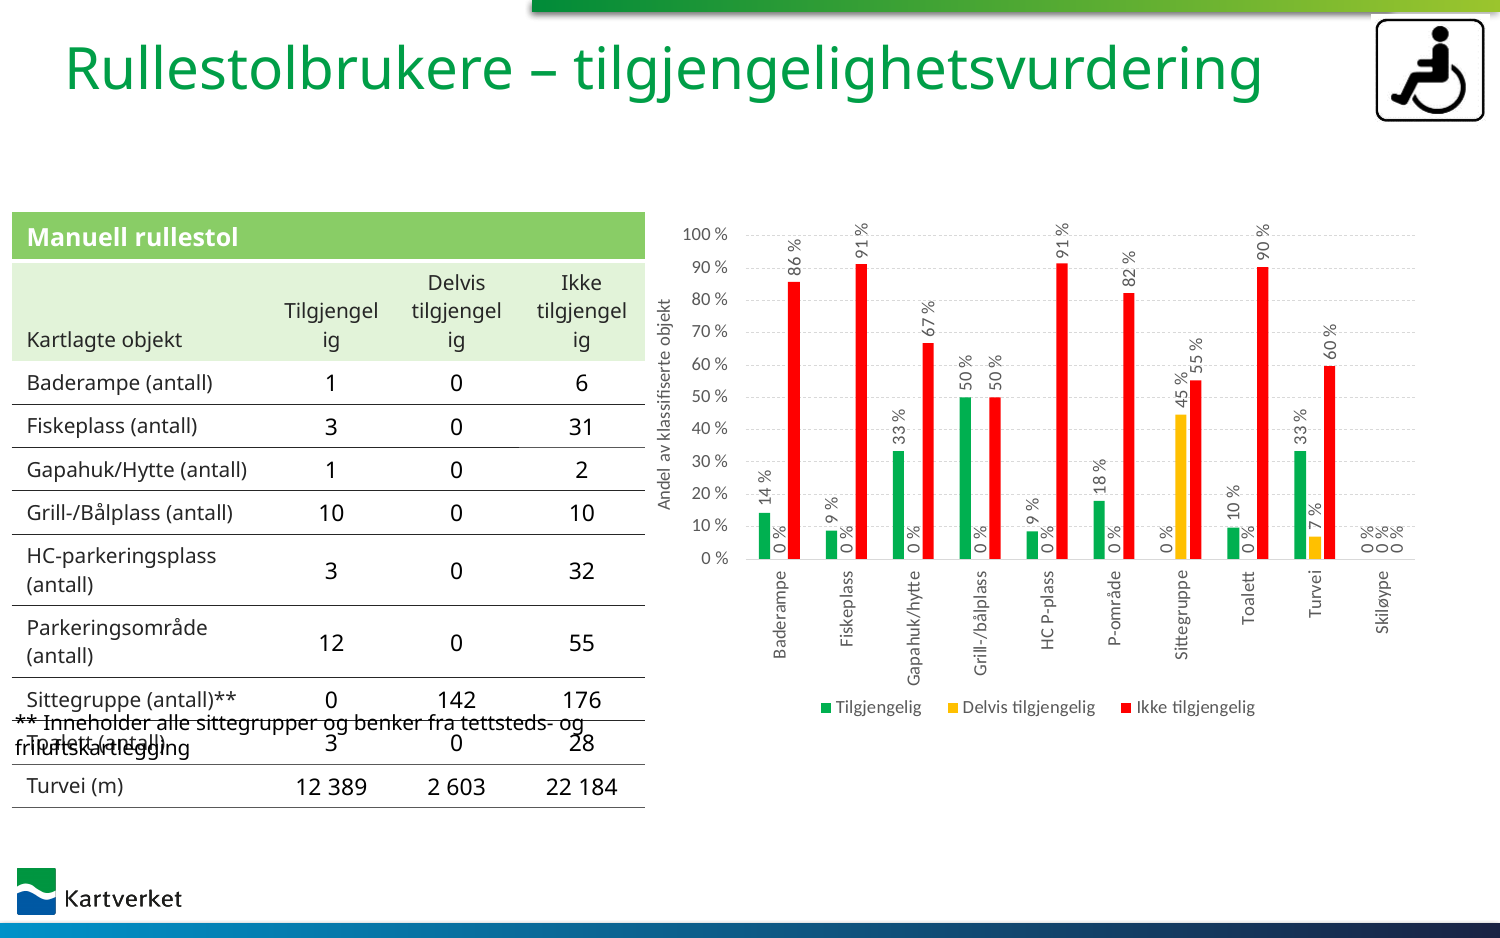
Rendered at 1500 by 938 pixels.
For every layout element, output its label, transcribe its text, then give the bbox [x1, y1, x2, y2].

table_cell 0 [394, 535, 519, 605]
table_cell Delvis tilgjengelig [394, 263, 519, 361]
table_cell 12 389 [269, 768, 394, 807]
table_cell 32 [519, 535, 638, 605]
table_cell Turvei (m) [12, 768, 269, 807]
table_cell 2 [519, 448, 638, 490]
table_cell Fiskeplass (antall) [12, 405, 269, 447]
table_cell 55 [519, 606, 638, 677]
table_cell Sittegruppe (antall)** [12, 678, 269, 702]
table_cell 2 603 [394, 768, 519, 807]
text_box Rullestolbrukere – tilgjengelighetsvurdering [49, 12, 1372, 109]
picture [1371, 13, 1491, 127]
table_cell 10 [519, 491, 638, 534]
table_cell 0 [394, 448, 519, 490]
table_cell 176 [519, 678, 638, 702]
table_cell 22 184 [519, 768, 645, 807]
table_cell Ikke tilgjengelig [519, 263, 638, 361]
table_cell 1 [269, 361, 394, 404]
table_cell 142 [394, 678, 519, 702]
table_cell HC-parkeringsplass (antall) [12, 535, 269, 605]
table_cell 0 [394, 405, 519, 447]
table_cell 3 [269, 405, 394, 447]
table_cell Gapahuk/Hytte (antall) [12, 448, 269, 490]
table_cell 10 [269, 491, 394, 534]
picture [643, 218, 1426, 728]
table_header Manuell rullestol [12, 212, 645, 259]
table_cell Parkeringsområde (antall) [12, 606, 269, 677]
text_box ** Inneholder alle sittegrupper og benker fra tettsteds- og friluftskartlegging [0, 702, 745, 768]
table_cell 31 [519, 405, 638, 447]
table_cell Baderampe (antall) [12, 361, 269, 404]
table_cell Grill-/Bålplass (antall) [12, 491, 269, 534]
table_cell 3 [269, 535, 394, 605]
table_cell 0 [394, 606, 519, 677]
table_cell 0 [269, 678, 394, 702]
table_cell 1 [269, 448, 394, 490]
table_cell 12 [269, 606, 394, 677]
table_cell Kartlagte objekt [12, 263, 269, 361]
table_cell 0 [394, 361, 519, 404]
table_cell 6 [519, 361, 638, 404]
table_cell Tilgjengelig [269, 263, 394, 361]
table_cell 0 [394, 491, 519, 534]
